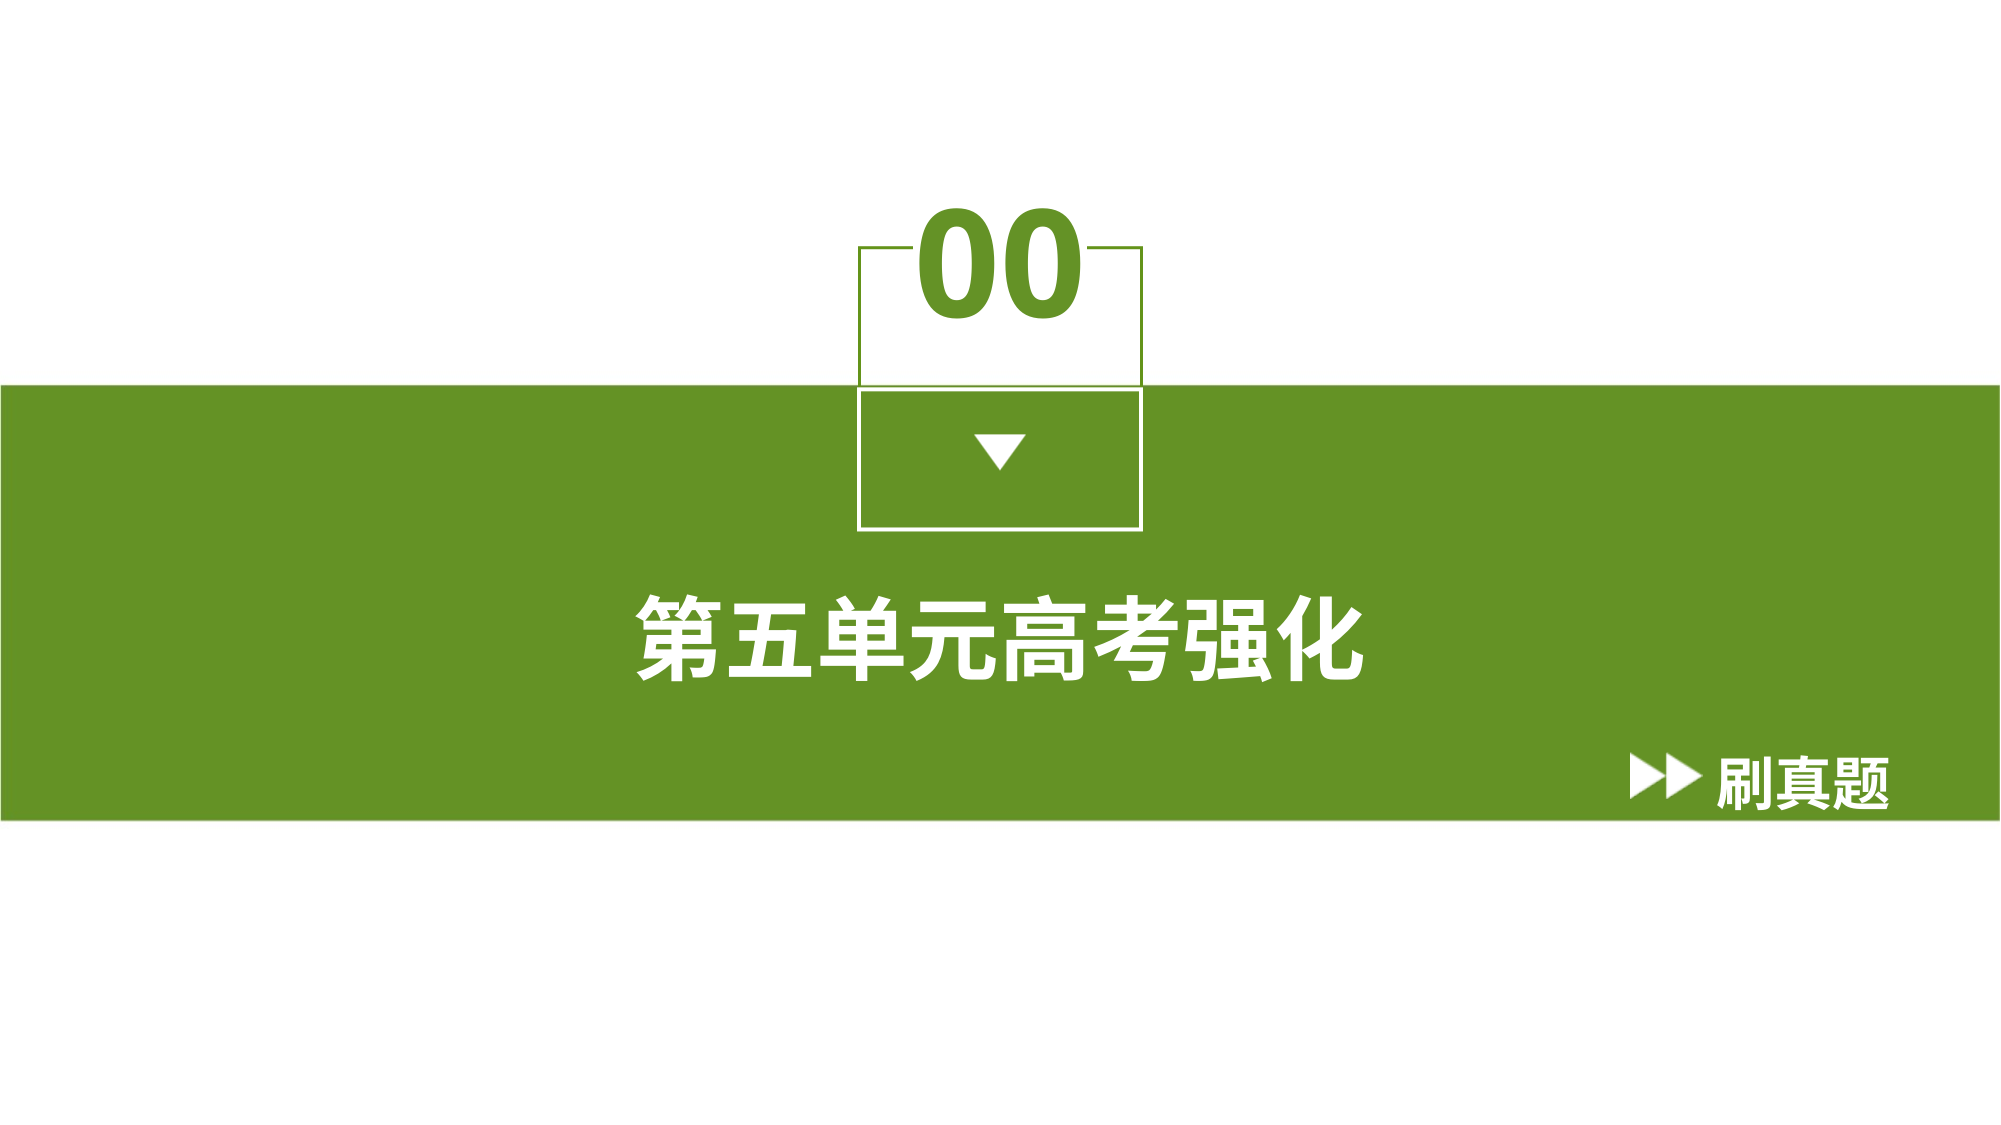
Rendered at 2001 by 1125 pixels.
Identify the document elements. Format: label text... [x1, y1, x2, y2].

picture [0, 699, 2000, 1125]
text_box 00 [862, 156, 1139, 353]
picture [0, 0, 2000, 572]
text_box 第五单元高考强化 [0, 572, 2000, 699]
text_box 刷真题 [1715, 718, 1997, 812]
